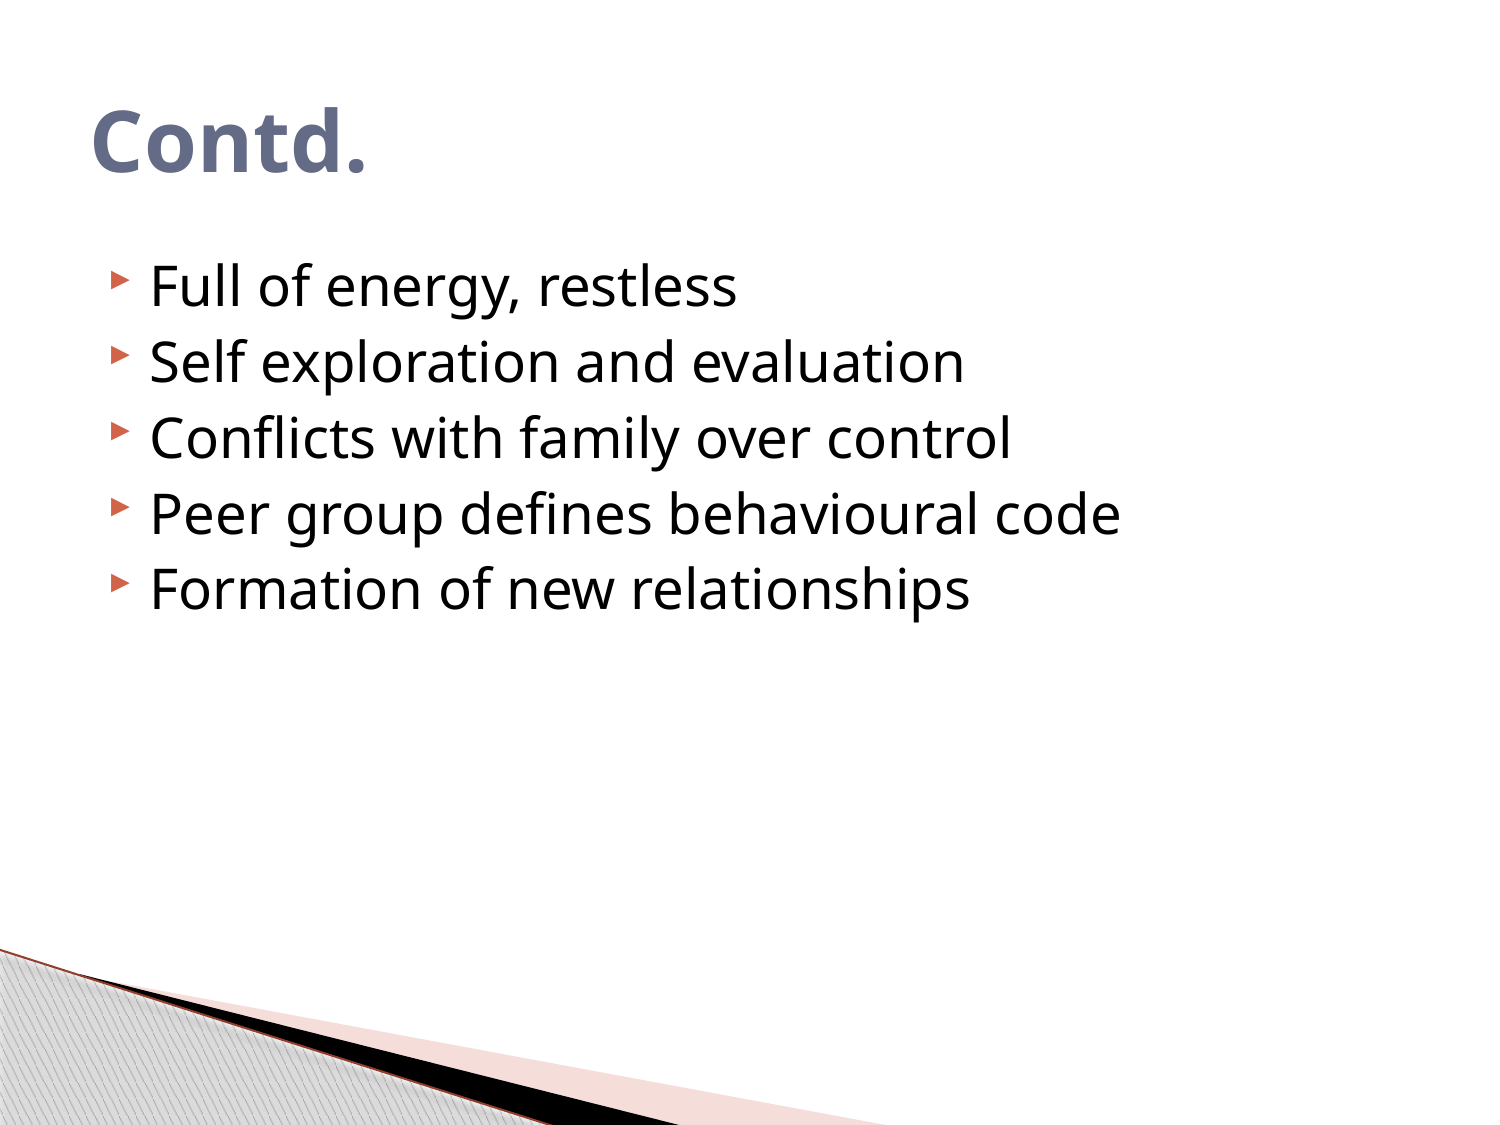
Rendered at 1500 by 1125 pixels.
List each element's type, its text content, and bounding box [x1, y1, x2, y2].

title Contd. [75, 45, 1425, 233]
list Full of energy, restless Self exploration and evaluation Conflicts with family over control Peer group defines behavioural code Formation of new relationships [74, 242, 1426, 986]
